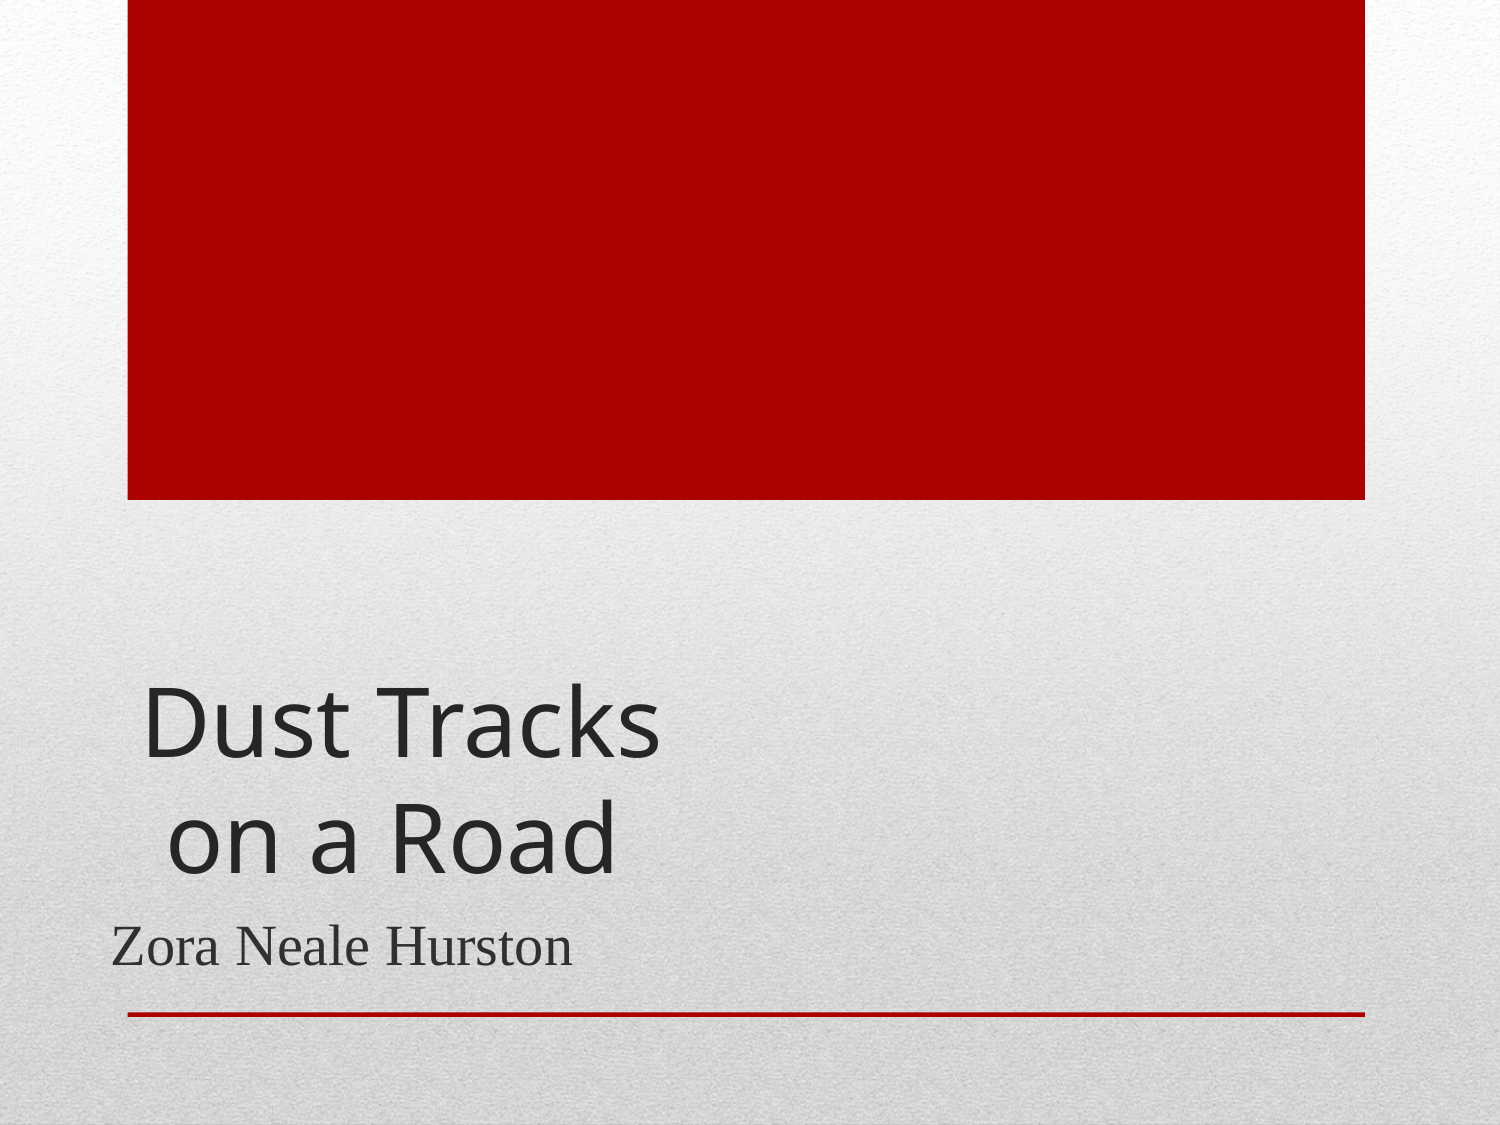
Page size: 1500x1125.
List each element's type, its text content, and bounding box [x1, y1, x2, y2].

subtitle Zora Neale Hurston [95, 900, 1221, 1063]
title Dust Tracks on a Road [125, 650, 1363, 900]
